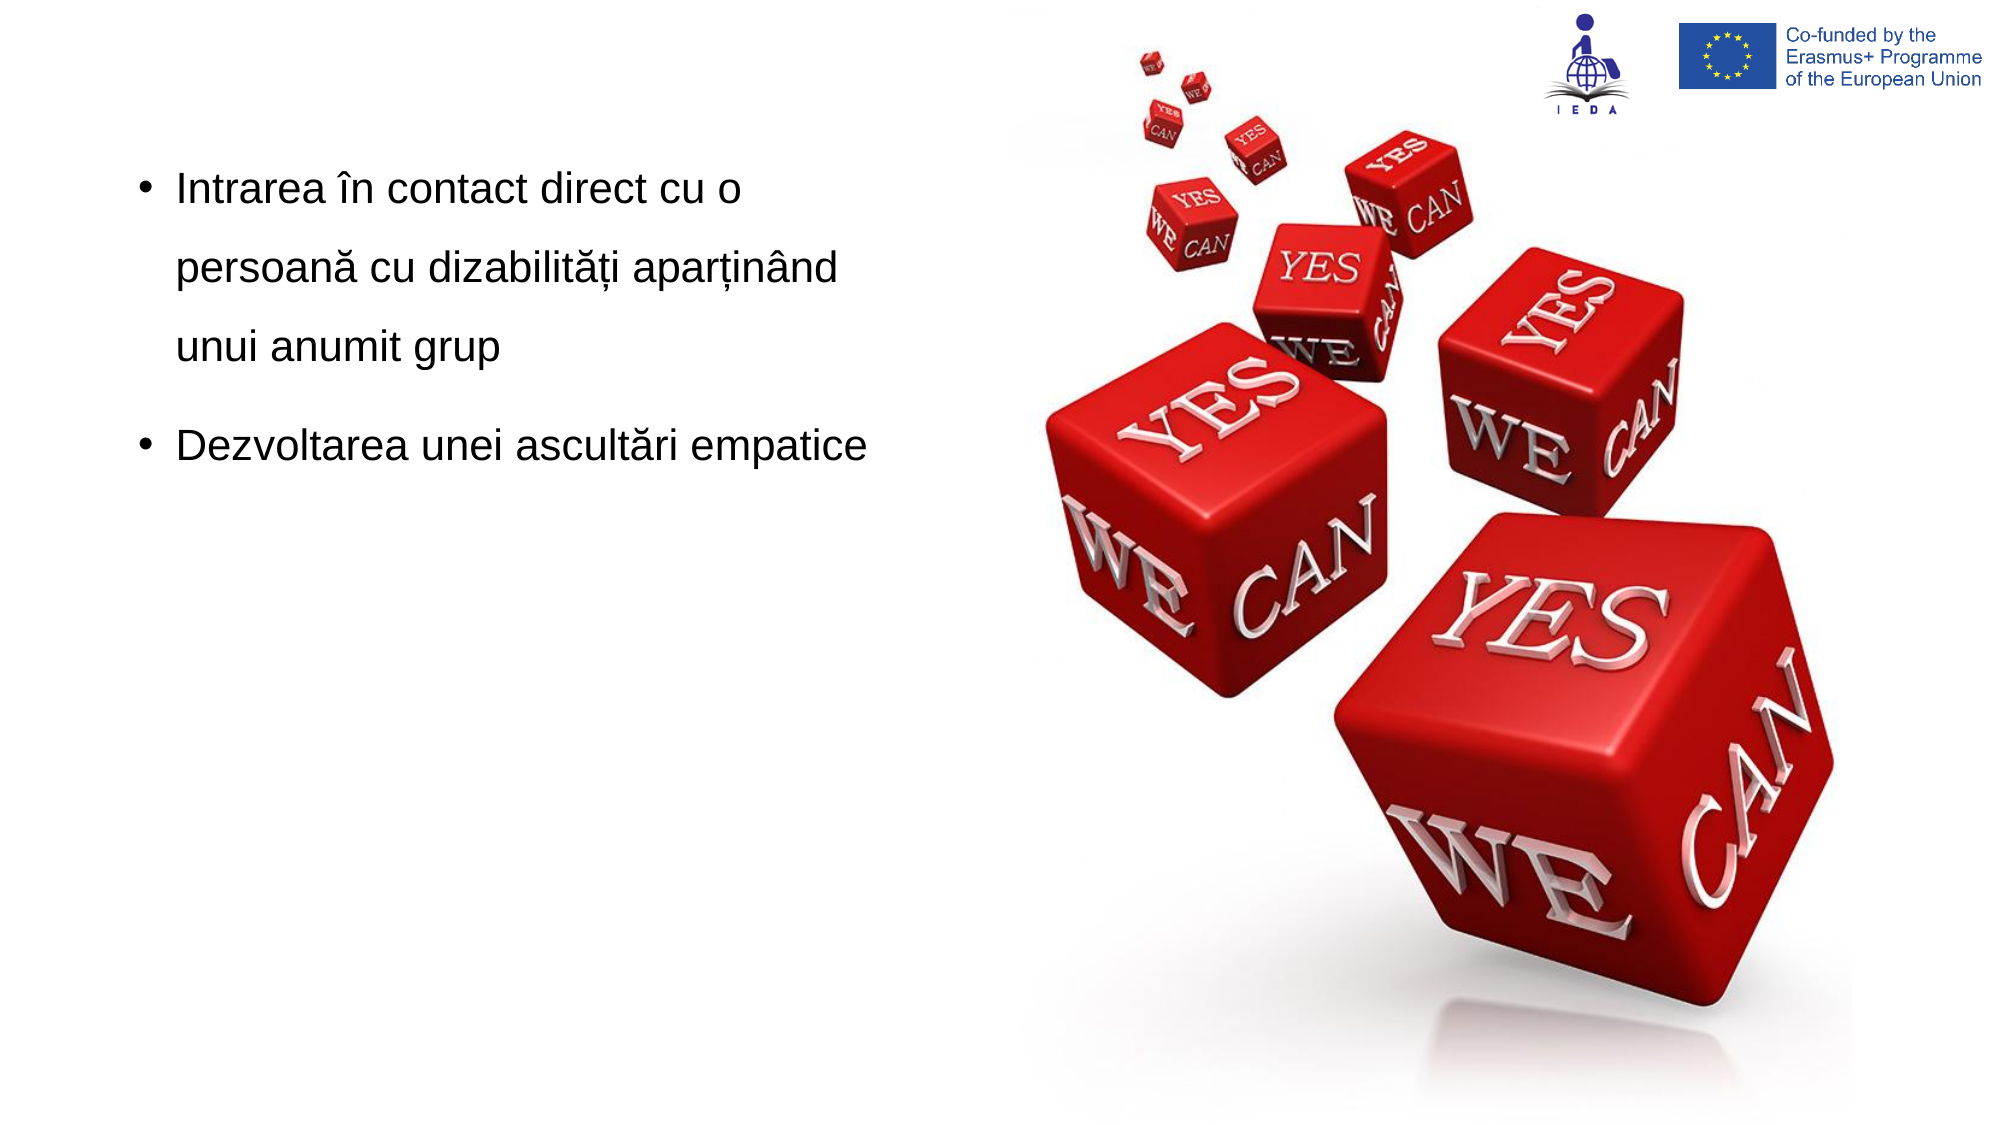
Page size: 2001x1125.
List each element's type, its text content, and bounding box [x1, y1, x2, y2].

picture [1009, 0, 2000, 1125]
text_box Intrarea în contact direct cu o persoană cu dizabilități aparținând unui anumit grup Dezvoltarea unei ascultări empatice [123, 126, 932, 453]
